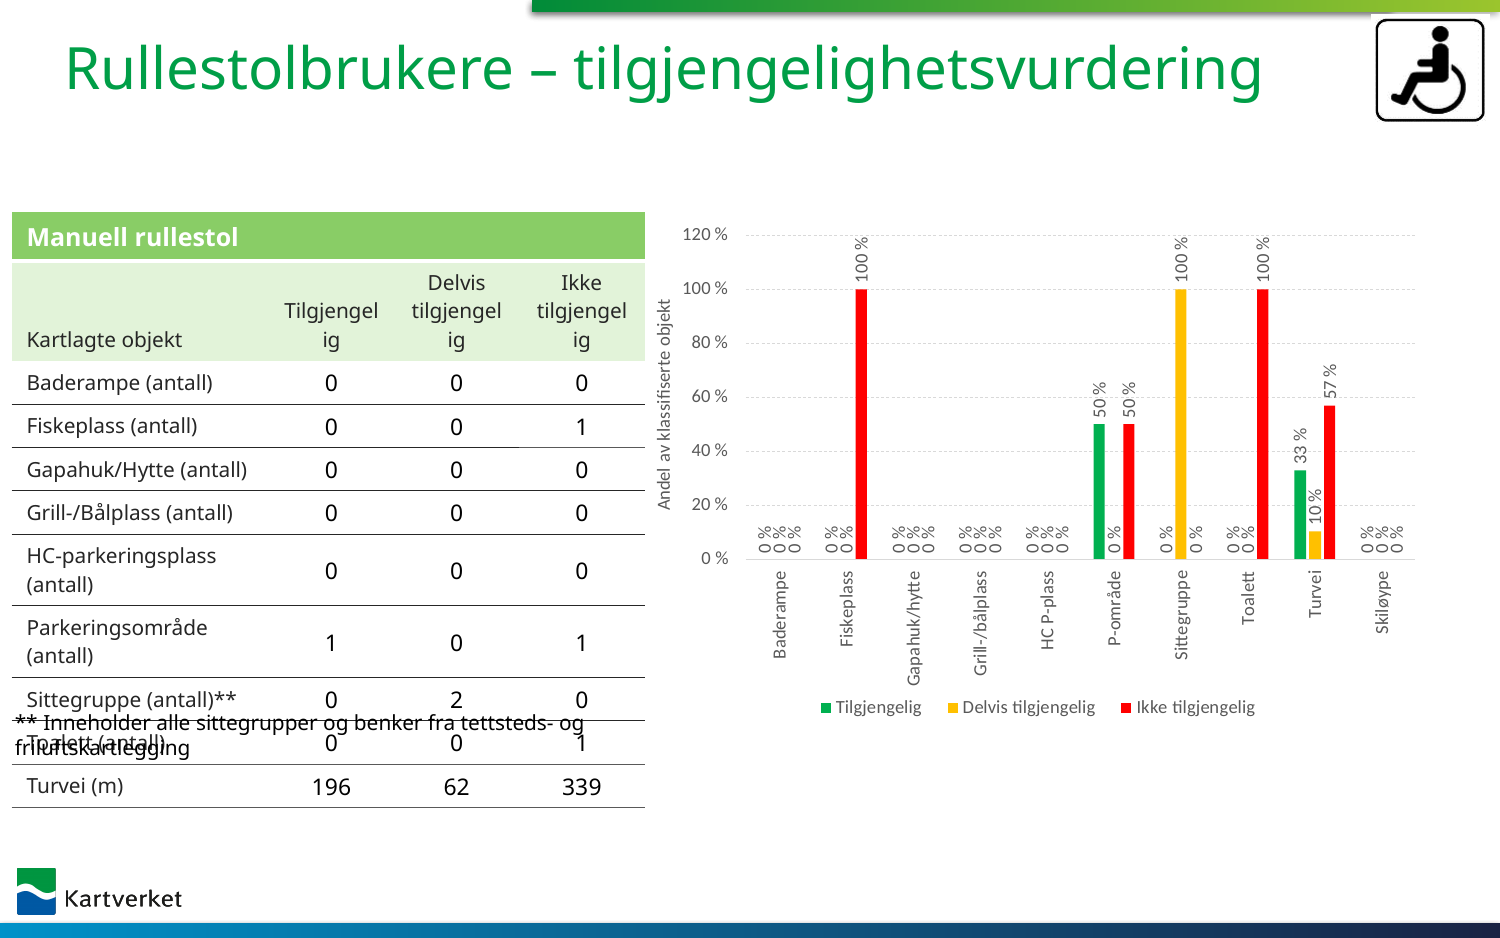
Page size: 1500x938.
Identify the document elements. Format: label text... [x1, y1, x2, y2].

picture [643, 218, 1426, 728]
table_cell Parkeringsområde (antall) [12, 606, 269, 677]
table_cell Fiskeplass (antall) [12, 405, 269, 447]
table_cell 339 [519, 768, 645, 807]
table_cell 1 [519, 405, 638, 447]
table_cell Turvei (m) [12, 768, 269, 807]
table_cell 0 [394, 606, 519, 677]
table_cell 0 [519, 535, 638, 605]
table_header Manuell rullestol [12, 212, 645, 259]
table_cell 0 [394, 535, 519, 605]
table_cell Grill-/Bålplass (antall) [12, 491, 269, 534]
text_box ** Inneholder alle sittegrupper og benker fra tettsteds- og friluftskartlegging [0, 702, 745, 768]
table_cell Sittegruppe (antall)** [12, 678, 269, 702]
table_cell 0 [269, 448, 394, 490]
table_cell Baderampe (antall) [12, 361, 269, 404]
table_cell 0 [519, 678, 638, 702]
table_cell Ikke tilgjengelig [519, 263, 638, 361]
table_cell 2 [394, 678, 519, 702]
table_cell Kartlagte objekt [12, 263, 269, 361]
table_cell 0 [269, 405, 394, 447]
table_cell 62 [394, 768, 519, 807]
table_cell 0 [269, 535, 394, 605]
table_cell 0 [394, 491, 519, 534]
table_cell 0 [394, 405, 519, 447]
table_cell 196 [269, 768, 394, 807]
table_cell 0 [394, 361, 519, 404]
table_cell 0 [519, 361, 638, 404]
table_cell 0 [269, 678, 394, 702]
table_cell Tilgjengelig [269, 263, 394, 361]
table_cell Gapahuk/Hytte (antall) [12, 448, 269, 490]
table_cell 0 [519, 448, 638, 490]
picture [1371, 13, 1491, 127]
table_cell 1 [269, 606, 394, 677]
table_cell 0 [519, 491, 638, 534]
table_cell Delvis tilgjengelig [394, 263, 519, 361]
table_cell 0 [394, 448, 519, 490]
table_cell HC-parkeringsplass (antall) [12, 535, 269, 605]
table_cell 0 [269, 361, 394, 404]
text_box Rullestolbrukere – tilgjengelighetsvurdering [49, 12, 1372, 109]
table_cell 0 [269, 491, 394, 534]
table_cell 1 [519, 606, 638, 677]
